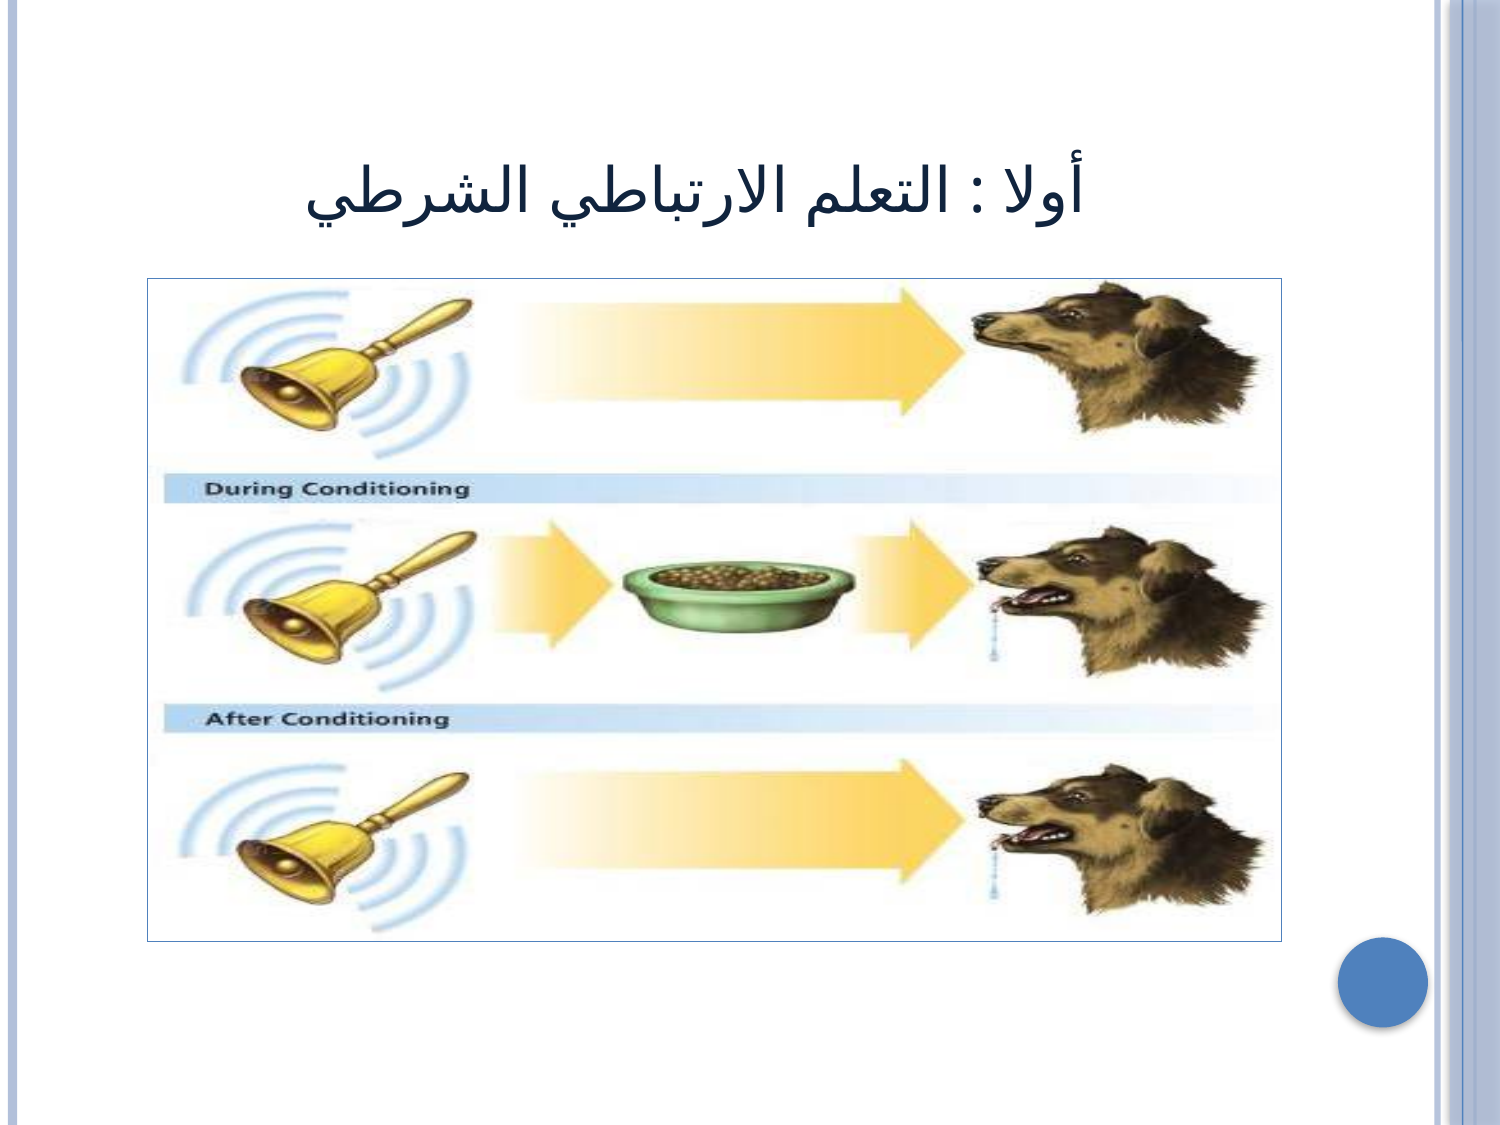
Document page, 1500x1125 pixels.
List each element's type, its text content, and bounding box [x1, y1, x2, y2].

title أولا : التعلم الارتباطي الشرطي [75, 45, 1300, 233]
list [146, 278, 1282, 942]
